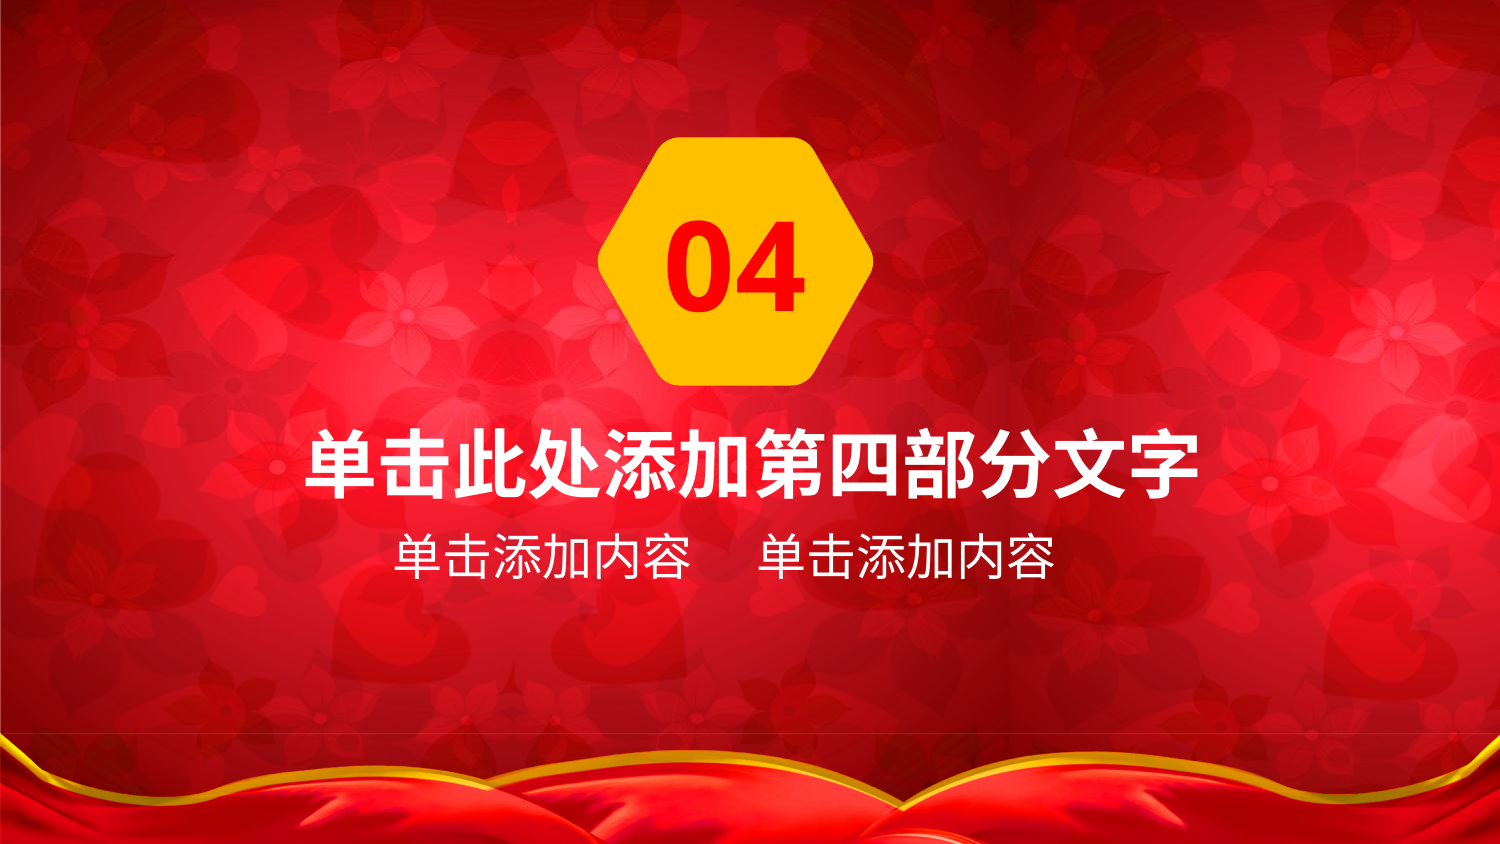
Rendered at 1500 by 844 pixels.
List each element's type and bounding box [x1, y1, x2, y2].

text_box [0, 0, 1500, 844]
